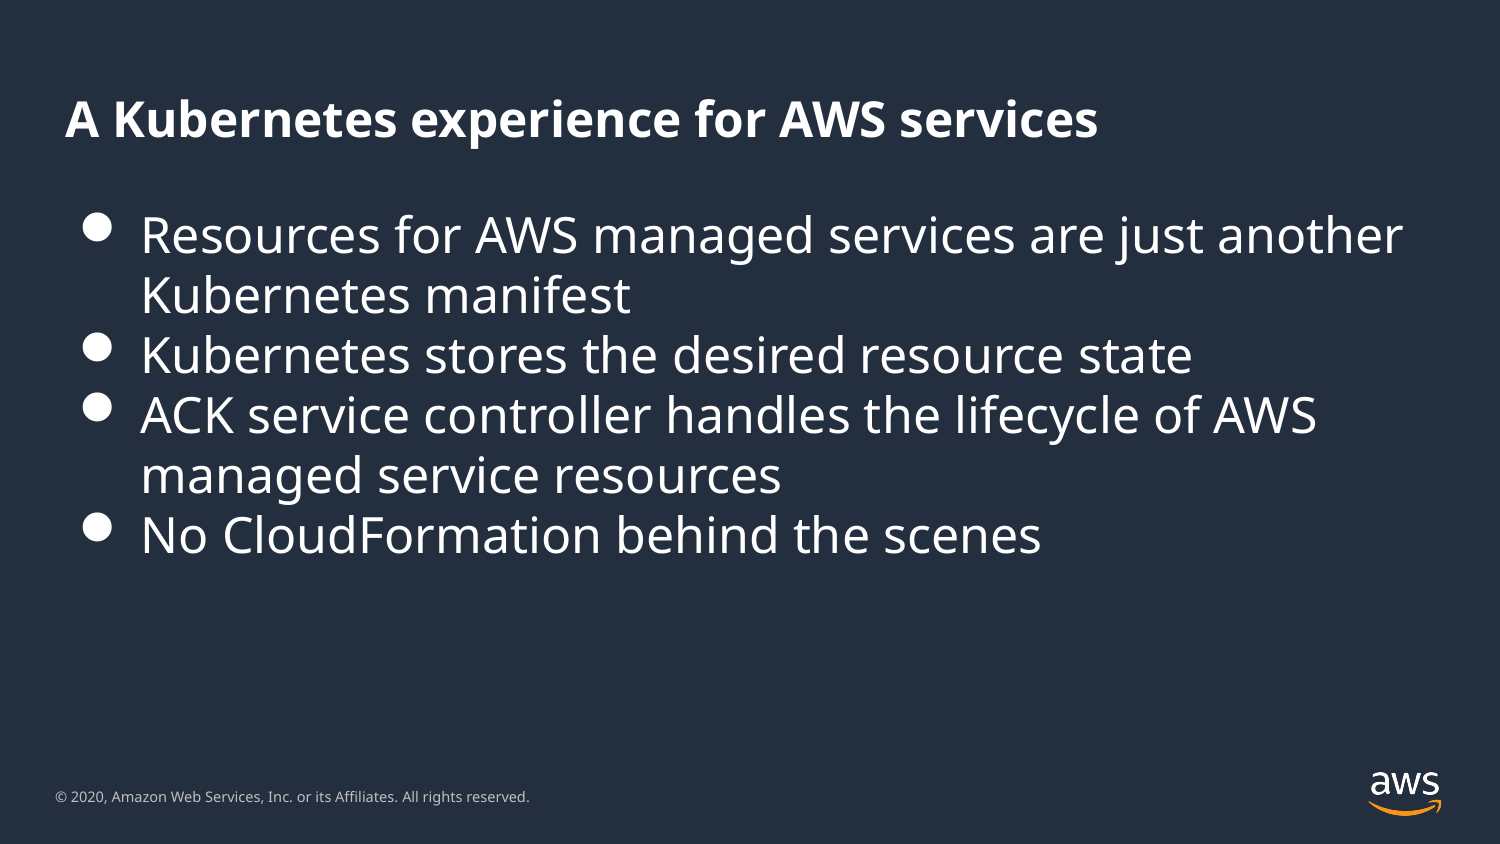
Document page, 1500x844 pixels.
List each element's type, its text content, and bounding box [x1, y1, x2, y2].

text_box Resources for AWS managed services are just another Kubernetes manifest Kubernetes stores the desired resource state ACK service controller handles the lifecycle of AWS managed service resources No CloudFormation behind the scenes [51, 189, 1449, 750]
text_box A Kubernetes experience for AWS services [51, 72, 1449, 167]
